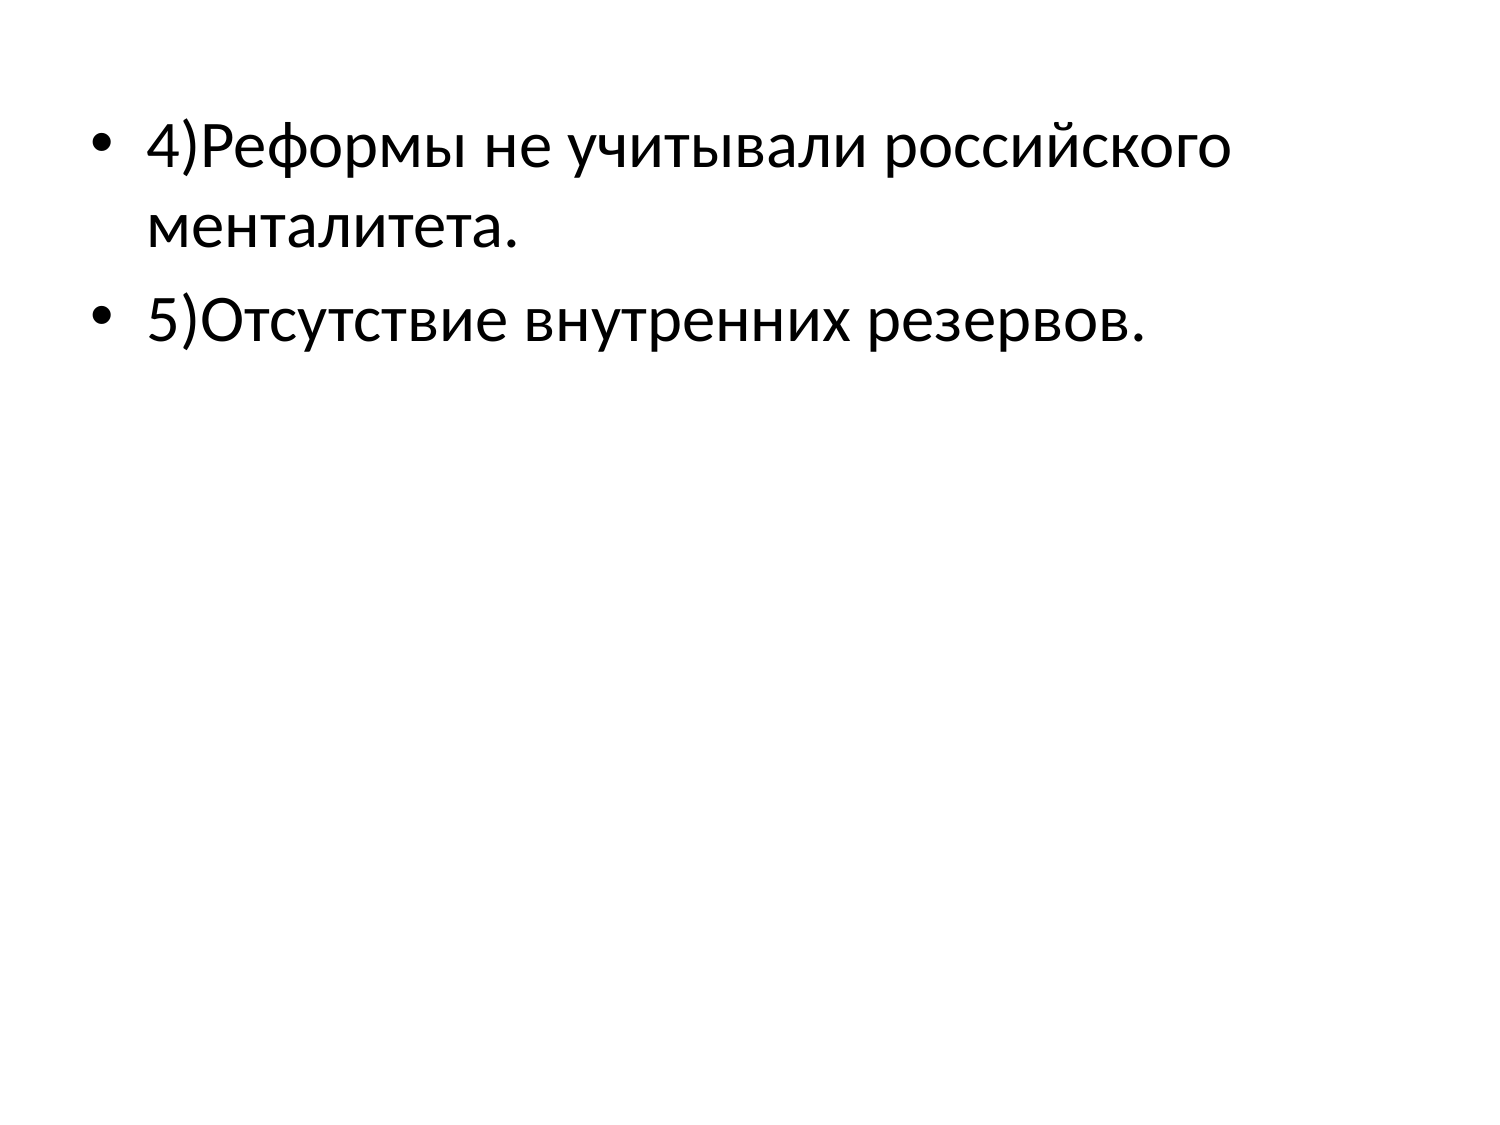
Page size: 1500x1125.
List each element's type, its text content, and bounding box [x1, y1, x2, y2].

list 4)Реформы не учитывали российского менталитета. 5)Отсутствие внутренних резервов. [75, 93, 1425, 1005]
